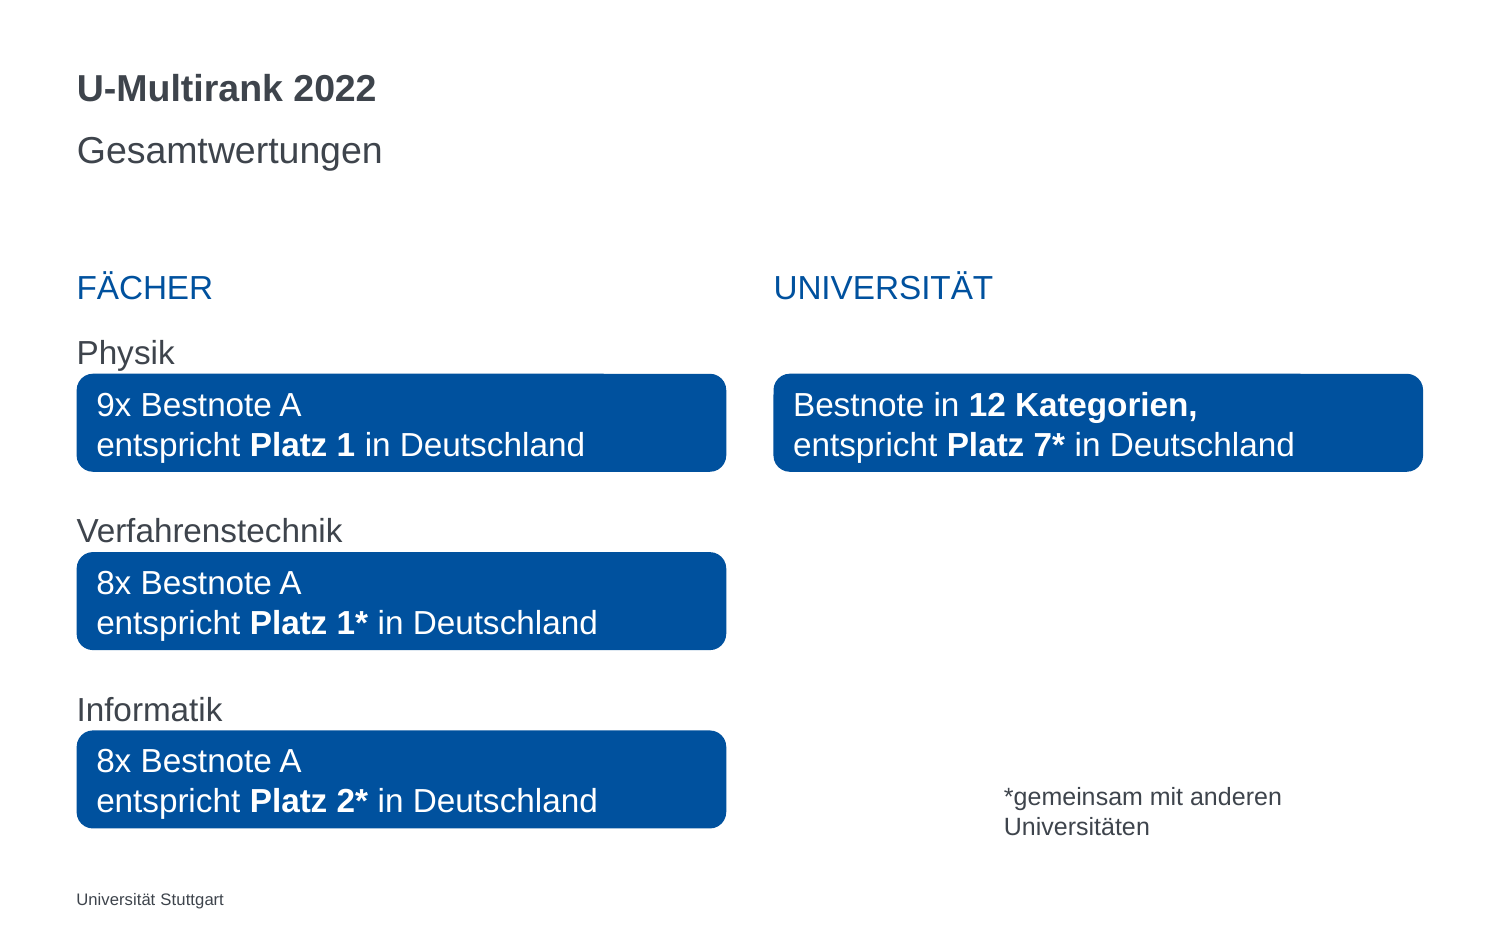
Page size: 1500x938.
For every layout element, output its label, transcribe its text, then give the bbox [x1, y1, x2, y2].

text_box Universität [773, 262, 1424, 302]
text_box 8x Bestnote A entspricht Platz 1* in Deutschland [75, 551, 728, 652]
text_box 8x Bestnote A entspricht Platz 2* in Deutschland [75, 729, 728, 830]
text_box *gemeinsam mit anderen Universitäten [1003, 780, 1436, 854]
text_box Informatik [76, 679, 727, 719]
text_box Verfahrenstechnik [76, 501, 727, 541]
text_box Bestnote in 12 Kategorien, entspricht Platz 7* in Deutschland [772, 372, 1425, 473]
text_box Physik [76, 322, 727, 362]
text_box 9x Bestnote A entspricht Platz 1 in Deutschland [75, 372, 728, 473]
list Gesamtwertungen [76, 117, 1424, 163]
footer Universität Stuttgart [76, 888, 1072, 910]
title U-Multirank 2022 [76, 64, 1424, 110]
text_box Fächer [76, 262, 727, 302]
